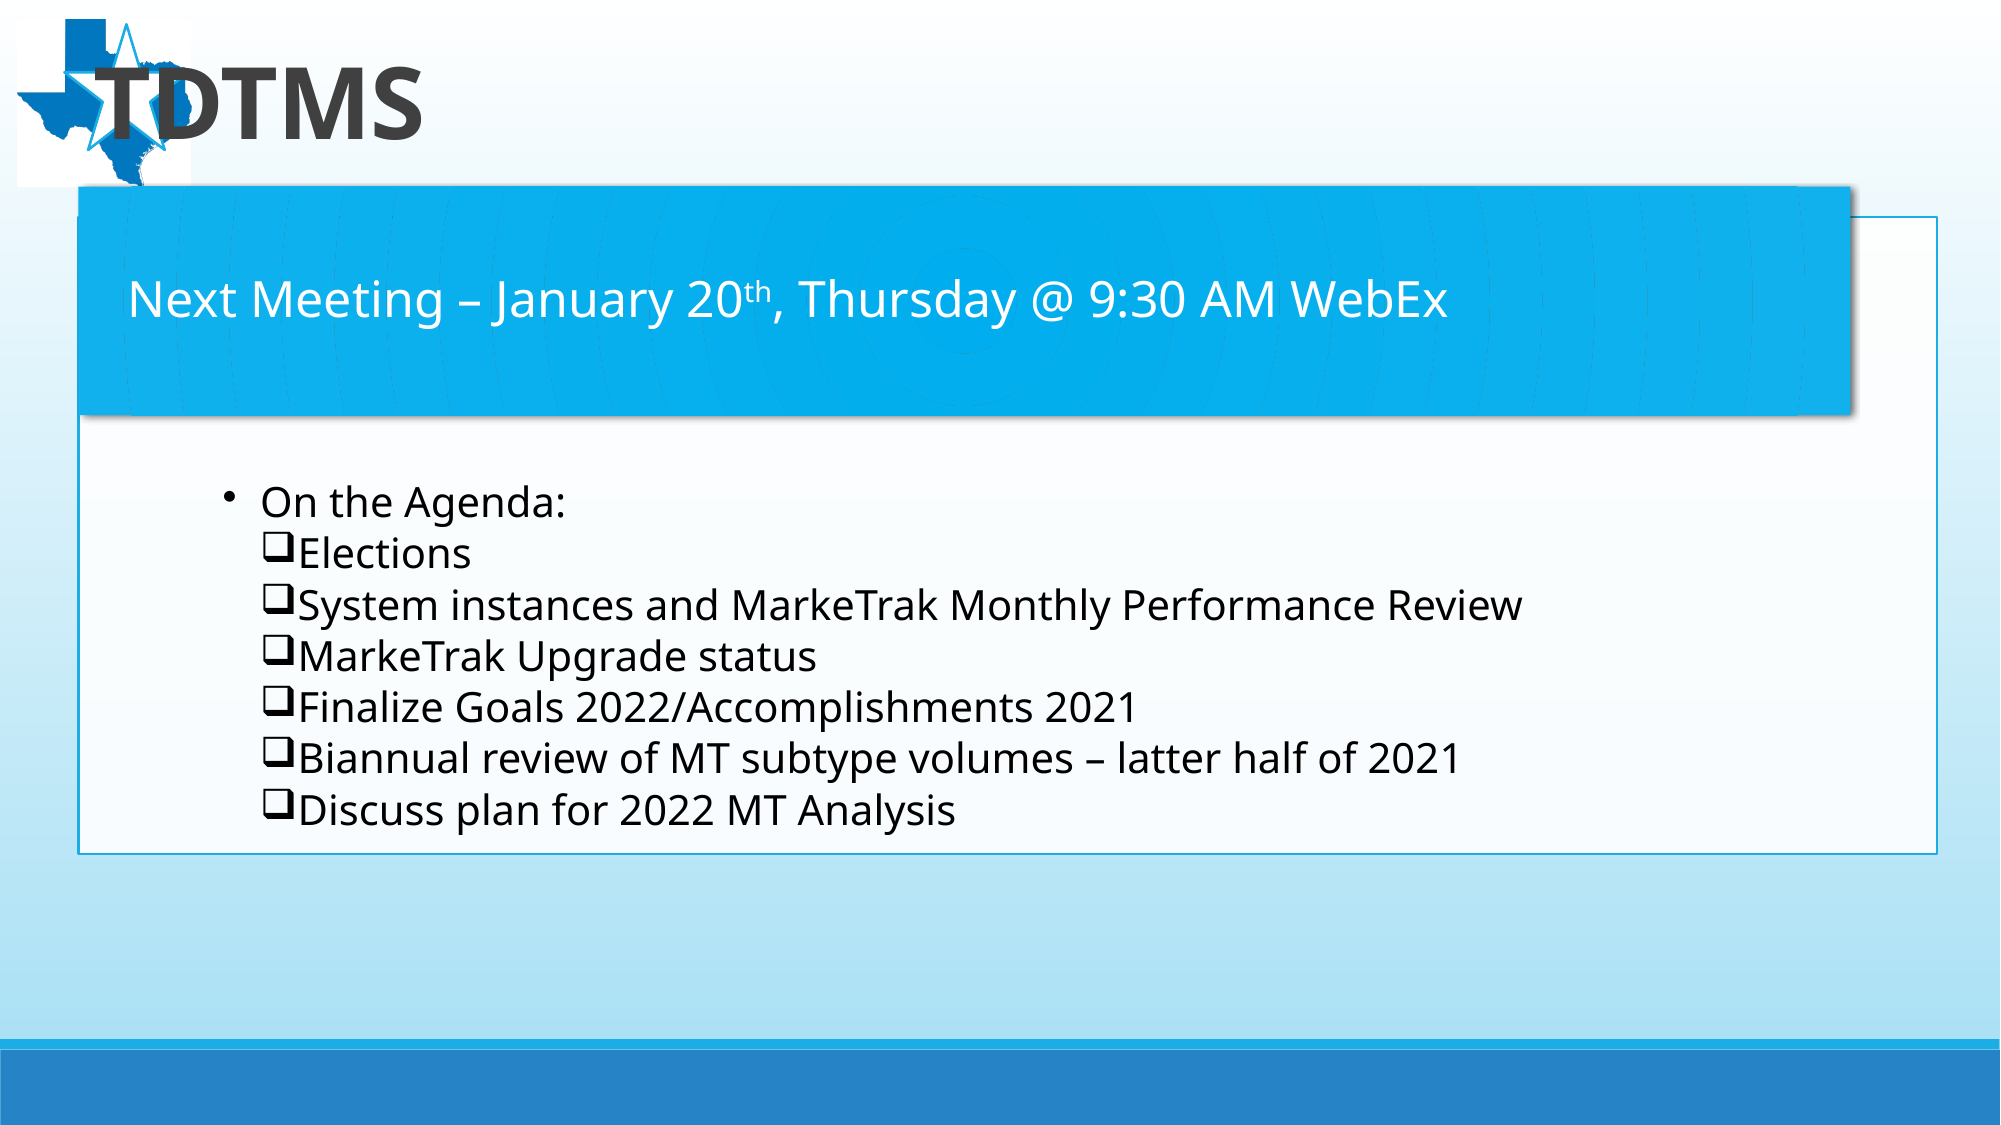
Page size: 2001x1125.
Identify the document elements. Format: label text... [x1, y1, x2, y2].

title TDTMS [199, 24, 1802, 168]
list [77, 186, 1938, 988]
picture [16, 19, 192, 188]
